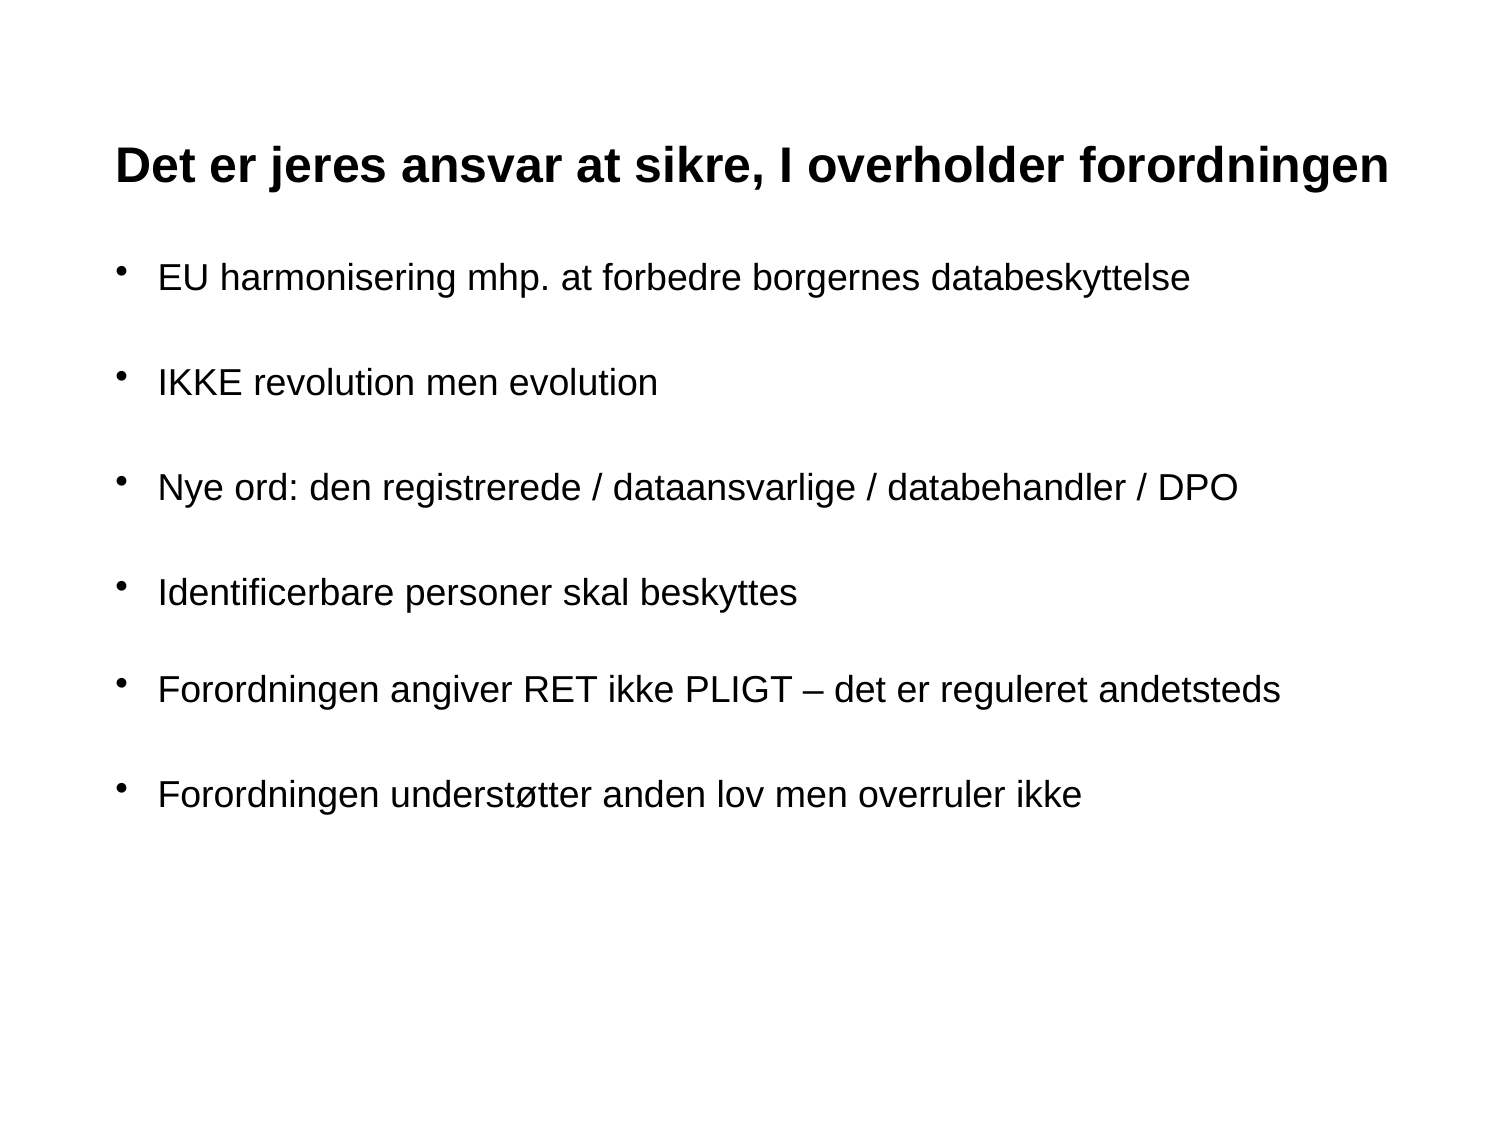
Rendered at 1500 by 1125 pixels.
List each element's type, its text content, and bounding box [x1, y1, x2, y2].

list Det er jeres ansvar at sikre, I overholder forordningen EU harmonisering mhp. at forbedre borgernes databeskyttelse IKKE revolution men evolution Nye ord: den registrerede / dataansvarlige / databehandler / DPO Identificerbare personer skal beskyttes Forordningen angiver RET ikke PLIGT – det er reguleret andetsteds Forordningen understøtter anden lov men overruler ikke [100, 125, 1424, 929]
